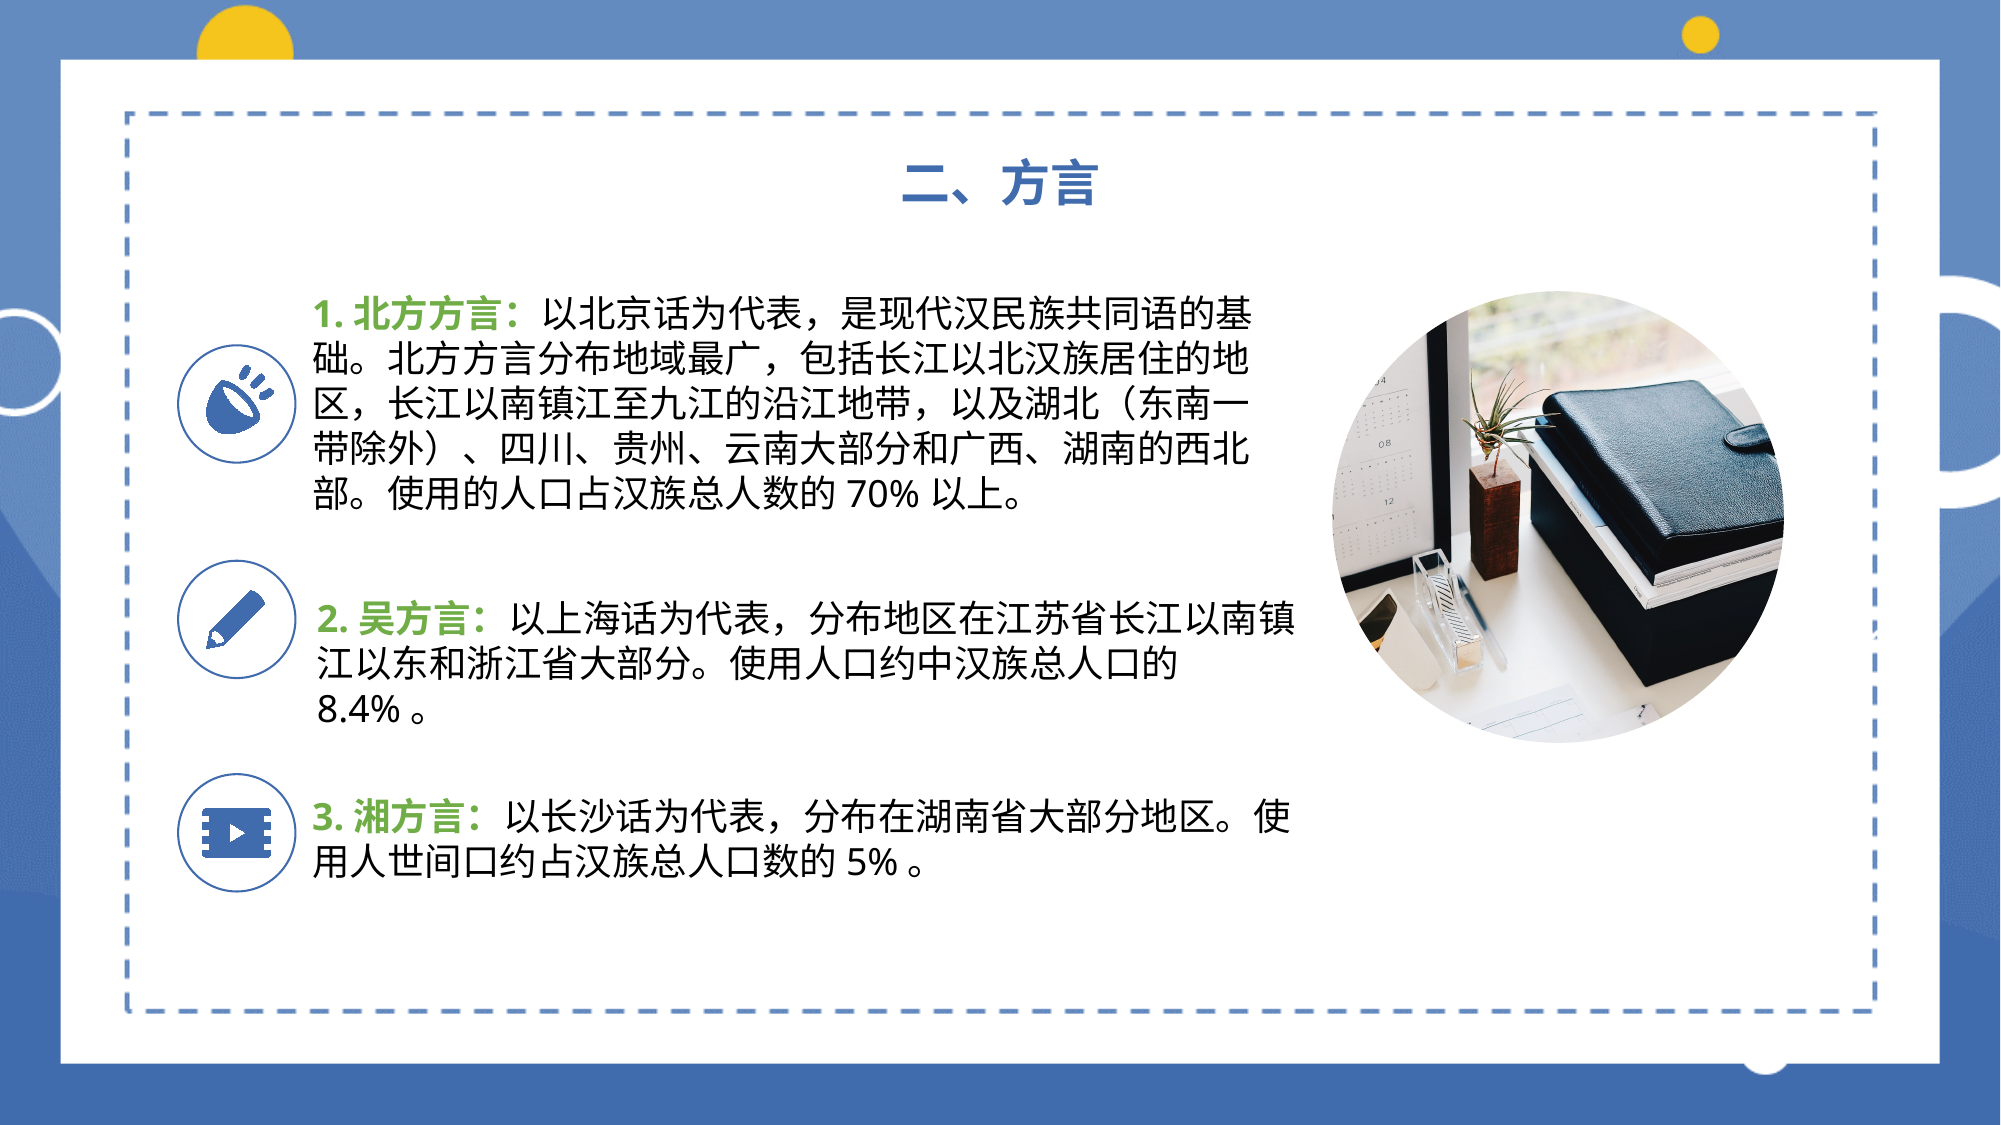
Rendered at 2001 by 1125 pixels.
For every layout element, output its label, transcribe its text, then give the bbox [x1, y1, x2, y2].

text_box [178, 560, 296, 679]
text_box [178, 774, 296, 892]
text_box 3.湘方言：以长沙话为代表，分布在湖南省大部分地区。使用人世间口约占汉族总人口数的5%。 [297, 785, 1333, 891]
picture [0, 0, 2001, 1125]
text_box 2.吴方言：以上海话为代表，分布地区在江苏省长江以南镇江以东和浙江省大部分。使用人口约中汉族总人口的8.4%。 [302, 588, 1332, 738]
text_box [178, 345, 296, 463]
text_box 1.北方方言：以北京话为代表，是现代汉民族共同语的基础。北方方言分布地域最广，包括长江以北汉族居住的地区，长江以南镇江至九江的沿江地带，以及湖北（东南一带除外）、四川、贵州、云南大部分和广西、湖南的西北部。使用的人口占汉族总人数的70%以上。 [297, 282, 1275, 523]
text_box 二、方言 [885, 144, 1115, 220]
